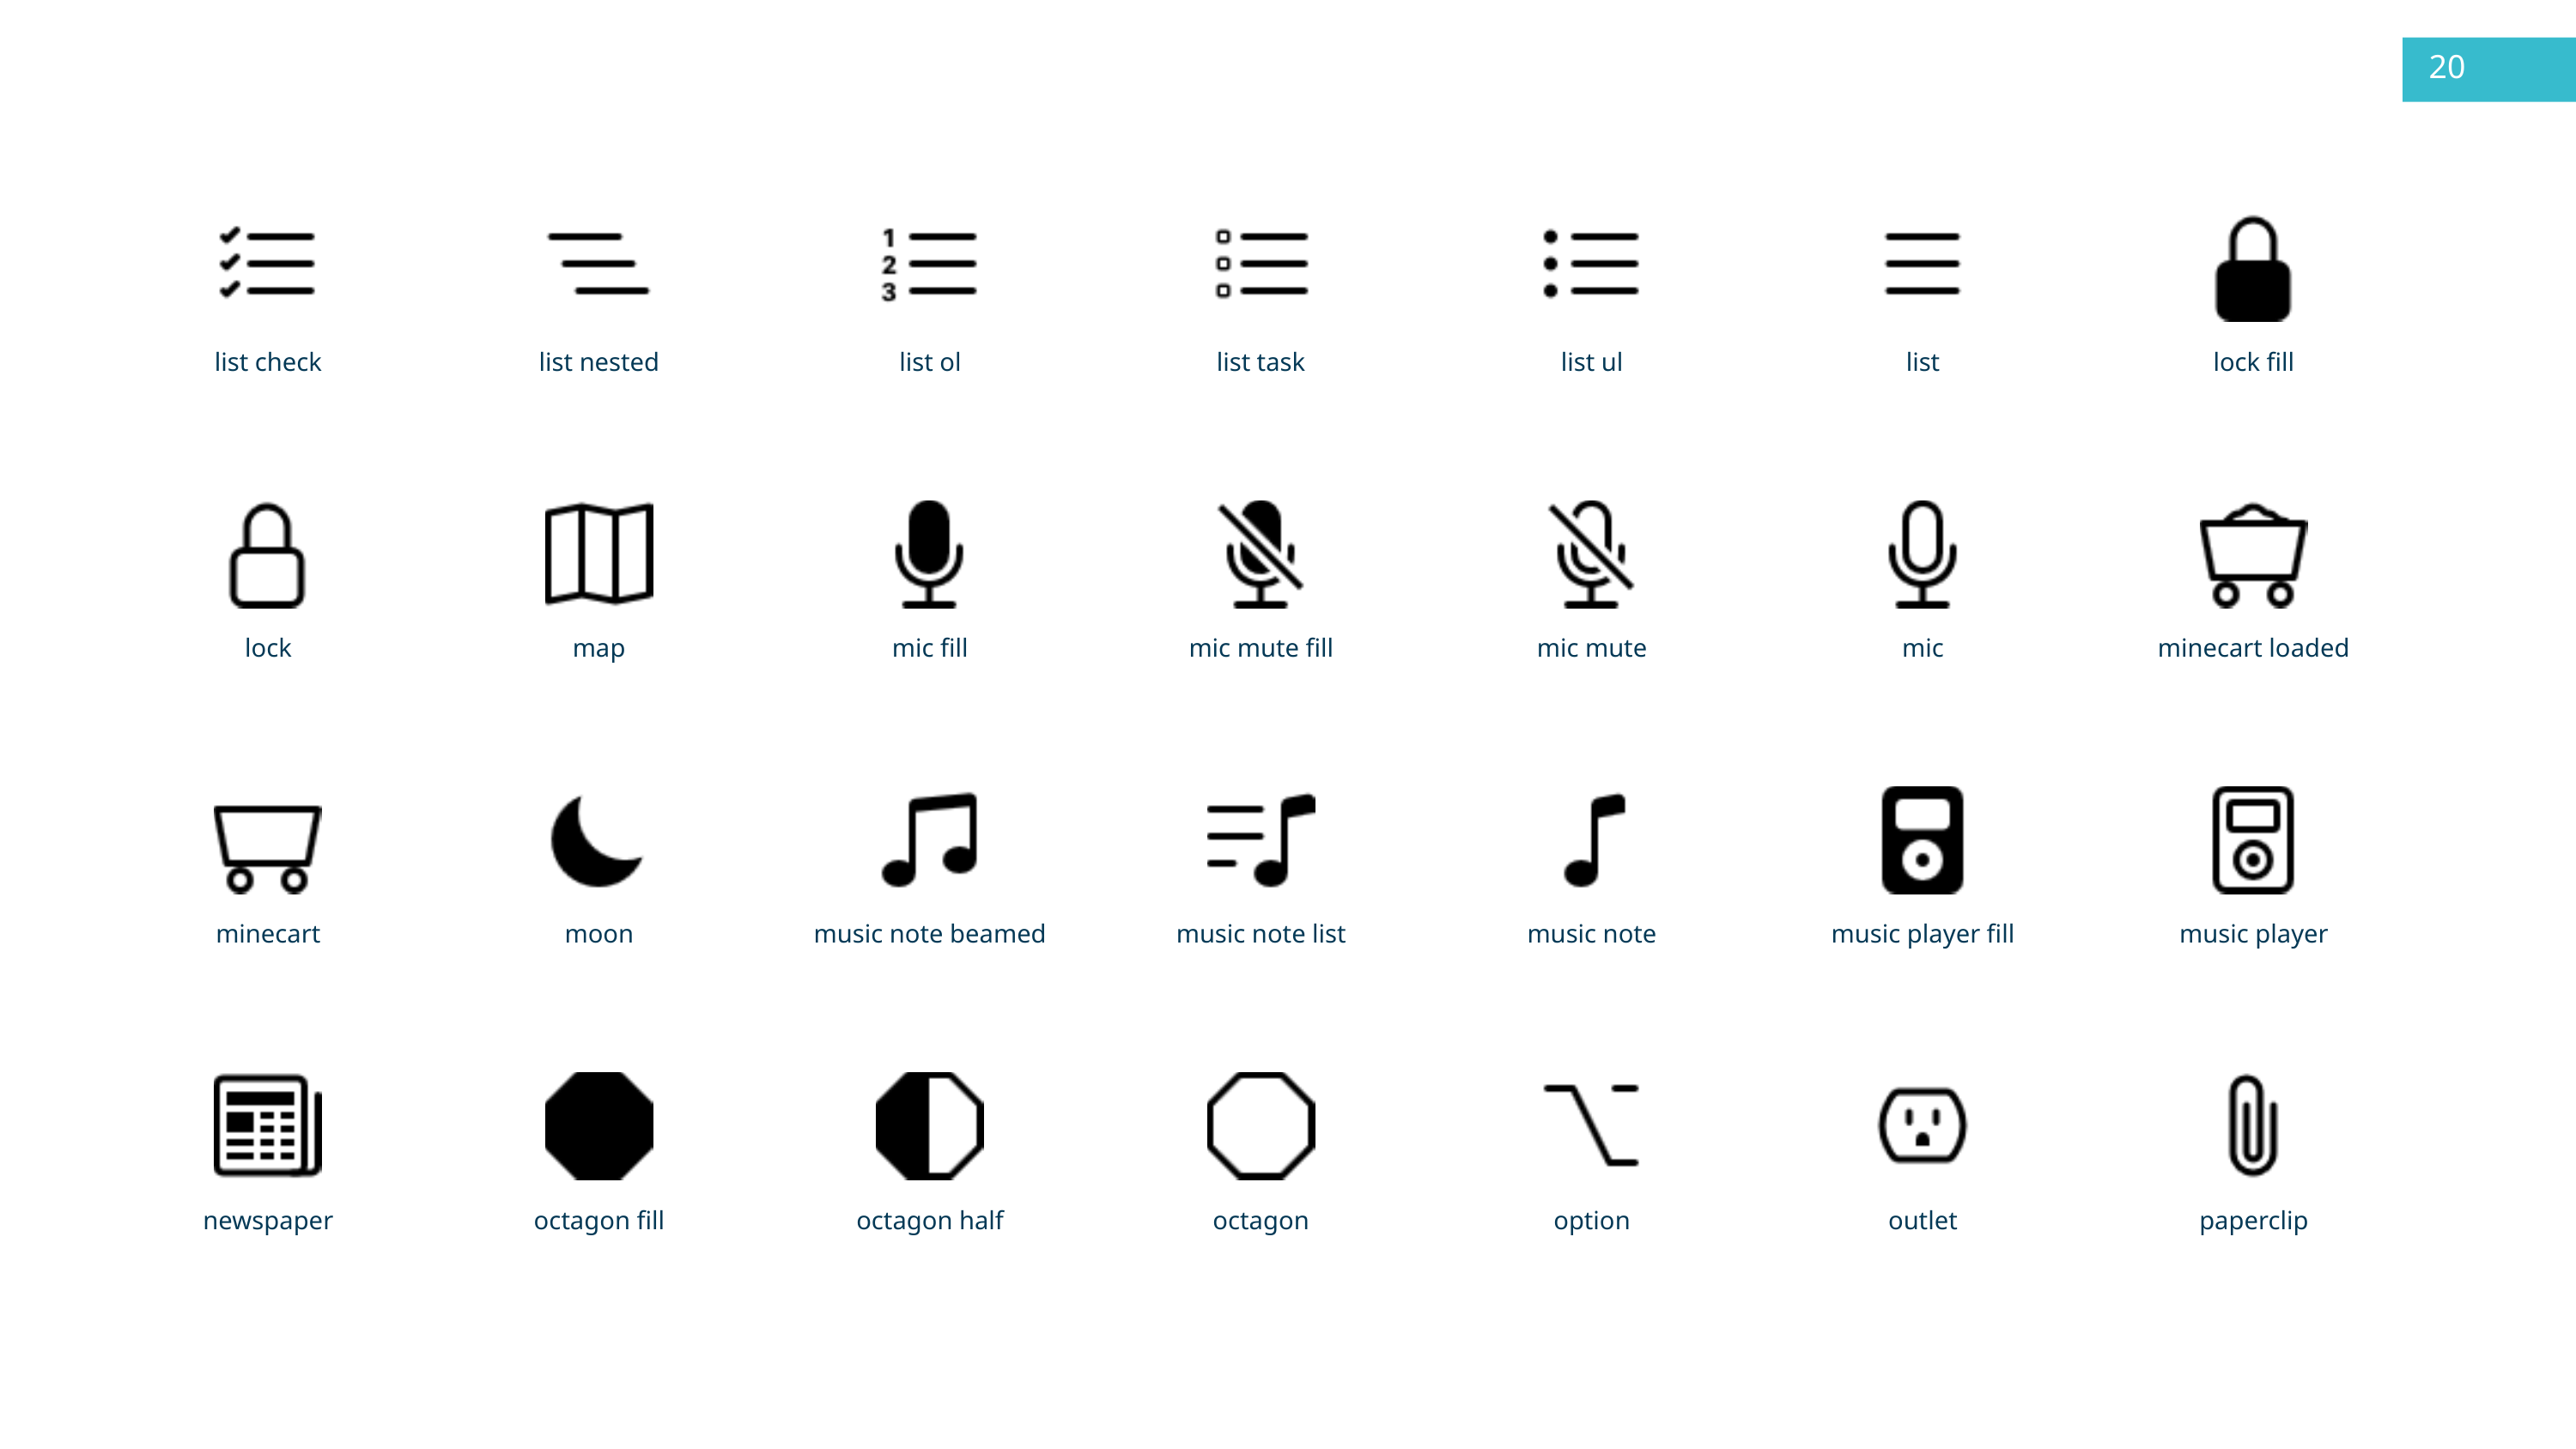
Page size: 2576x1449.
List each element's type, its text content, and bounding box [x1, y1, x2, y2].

picture [2200, 786, 2308, 894]
picture [876, 786, 985, 894]
text_box mic fill [750, 626, 1082, 669]
picture [1207, 214, 1315, 323]
text_box list check [89, 339, 420, 383]
text_box paperclip [2075, 1197, 2433, 1241]
text_box outlet [1744, 1197, 2075, 1241]
picture [1868, 1072, 1978, 1181]
picture [214, 214, 323, 323]
text_box music player [2075, 912, 2433, 955]
picture [214, 500, 323, 609]
text_box mic mute [1413, 626, 1744, 669]
text_box option [1413, 1197, 1744, 1241]
picture [2200, 214, 2308, 323]
text_box music note list [1082, 912, 1413, 955]
text_box list ul [1413, 339, 1744, 383]
text_box octagon half [750, 1197, 1082, 1241]
text_box newspaper [89, 1197, 420, 1241]
text_box minecart loaded [2075, 626, 2433, 669]
picture [1538, 1072, 1646, 1181]
picture [545, 500, 653, 609]
text_box mic [1744, 626, 2075, 669]
picture [876, 500, 985, 609]
picture [1207, 1072, 1315, 1181]
text_box list [1744, 339, 2075, 383]
text_box minecart [89, 912, 420, 955]
picture [1207, 500, 1315, 609]
picture [876, 1072, 985, 1181]
text_box music note [1413, 912, 1744, 955]
picture [545, 786, 653, 894]
text_box octagon [1082, 1197, 1413, 1241]
slide_number 20 [2415, 35, 2502, 100]
picture [1868, 500, 1978, 609]
text_box mic mute fill [1082, 626, 1413, 669]
picture [1538, 214, 1646, 323]
picture [214, 1072, 323, 1181]
picture [1538, 786, 1646, 894]
picture [1868, 214, 1978, 323]
text_box moon [420, 912, 750, 955]
text_box lock [89, 626, 420, 669]
text_box octagon fill [420, 1197, 750, 1241]
text_box lock fill [2075, 339, 2433, 383]
picture [214, 786, 323, 894]
picture [2200, 1072, 2308, 1181]
picture [545, 214, 653, 323]
text_box list ol [750, 339, 1082, 383]
picture [1868, 786, 1978, 894]
picture [2200, 500, 2308, 609]
text_box map [420, 626, 750, 669]
text_box music note beamed [750, 912, 1082, 955]
text_box list nested [420, 339, 750, 383]
picture [1207, 786, 1315, 894]
text_box music player fill [1744, 912, 2075, 955]
picture [876, 214, 985, 323]
picture [545, 1072, 653, 1181]
text_box list task [1082, 339, 1413, 383]
picture [1538, 500, 1646, 609]
